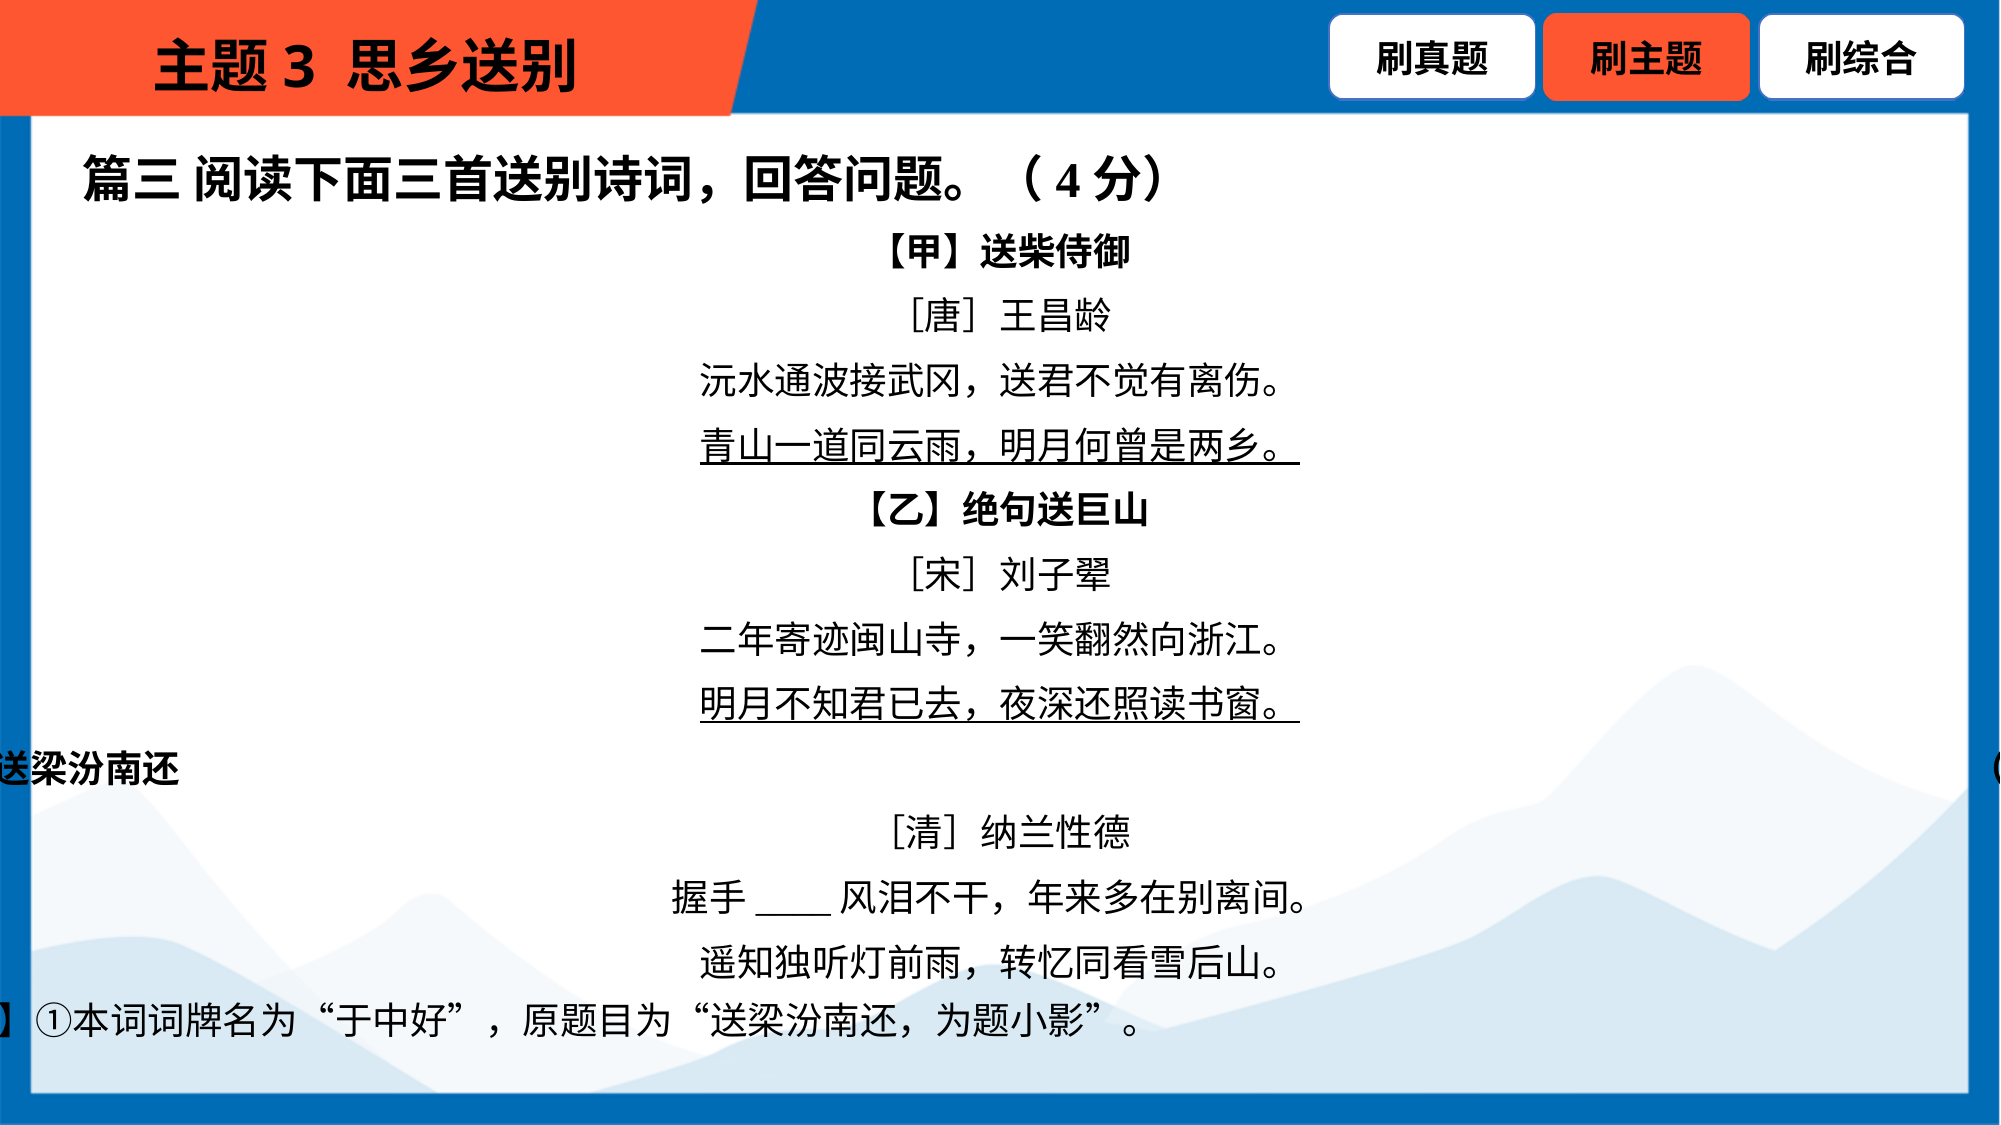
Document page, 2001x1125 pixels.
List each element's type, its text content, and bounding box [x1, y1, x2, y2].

picture [0, 1005, 6, 1035]
text_box 篇三 阅读下面三首送别诗词，回答问题。（4分） [82, 146, 1917, 207]
picture [0, 0, 2000, 1125]
